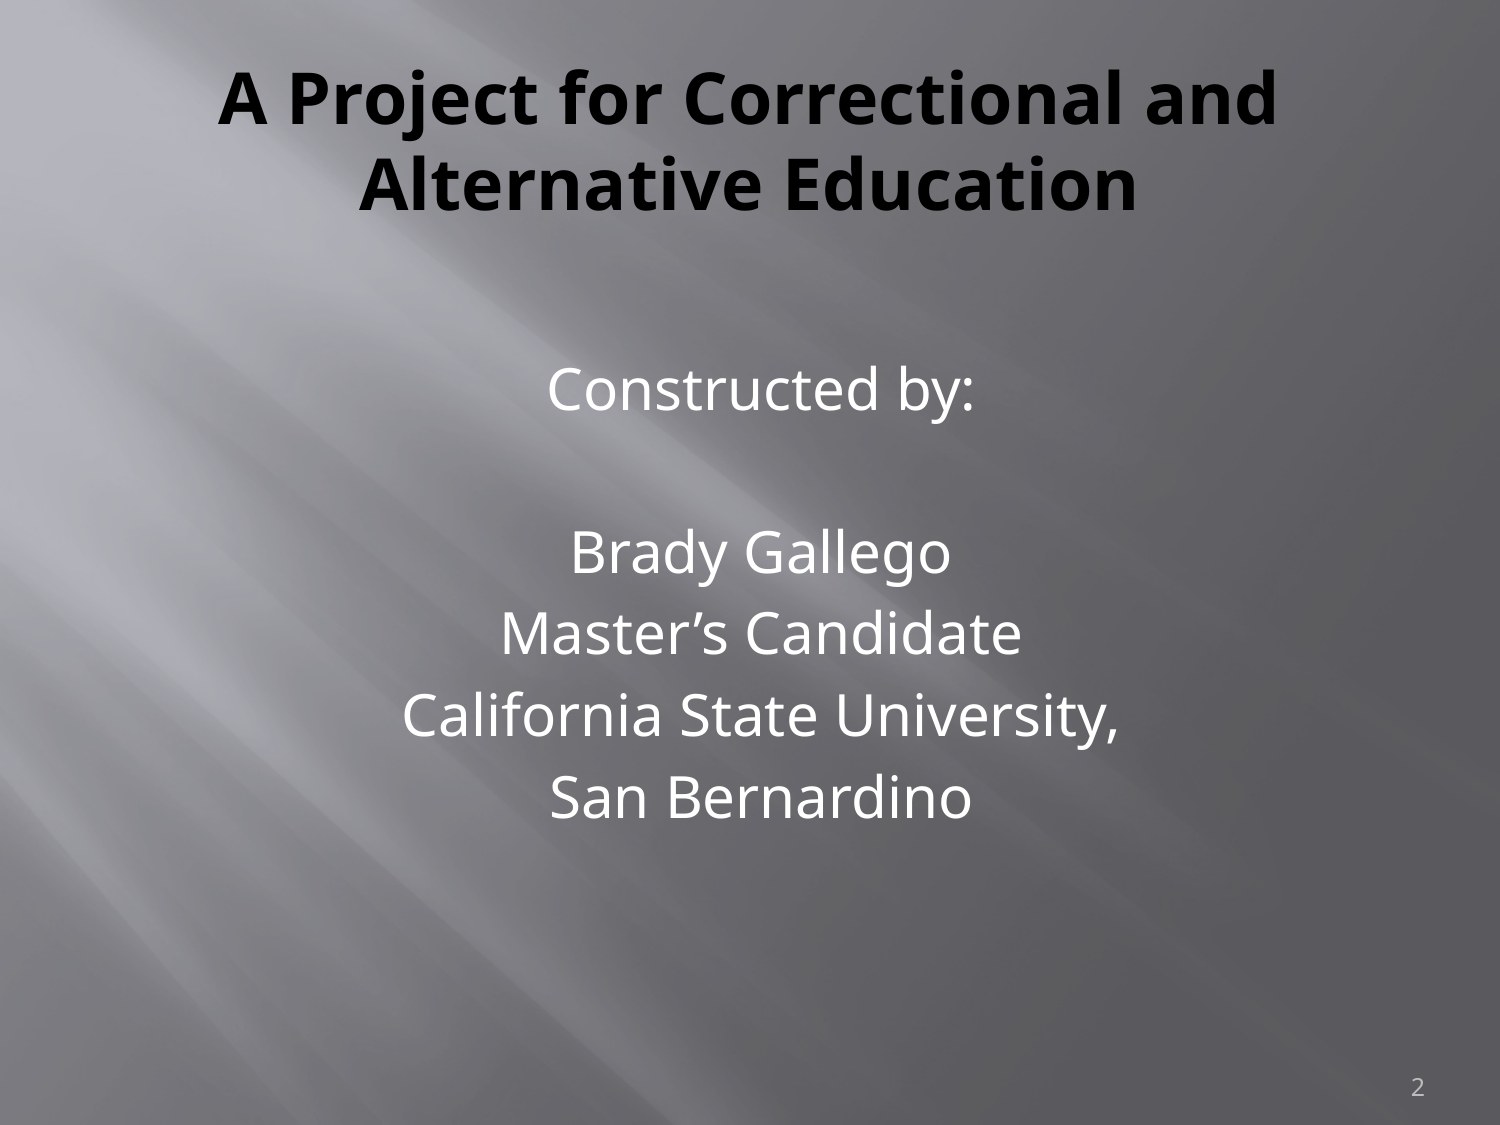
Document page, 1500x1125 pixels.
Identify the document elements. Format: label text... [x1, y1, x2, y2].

list Constructed by: Brady Gallego Master’s Candidate California State University, San Bernardino [75, 262, 1425, 1035]
slide_number 2 [1299, 1052, 1425, 1113]
title A Project for Correctional and Alternative Education [75, 45, 1425, 233]
